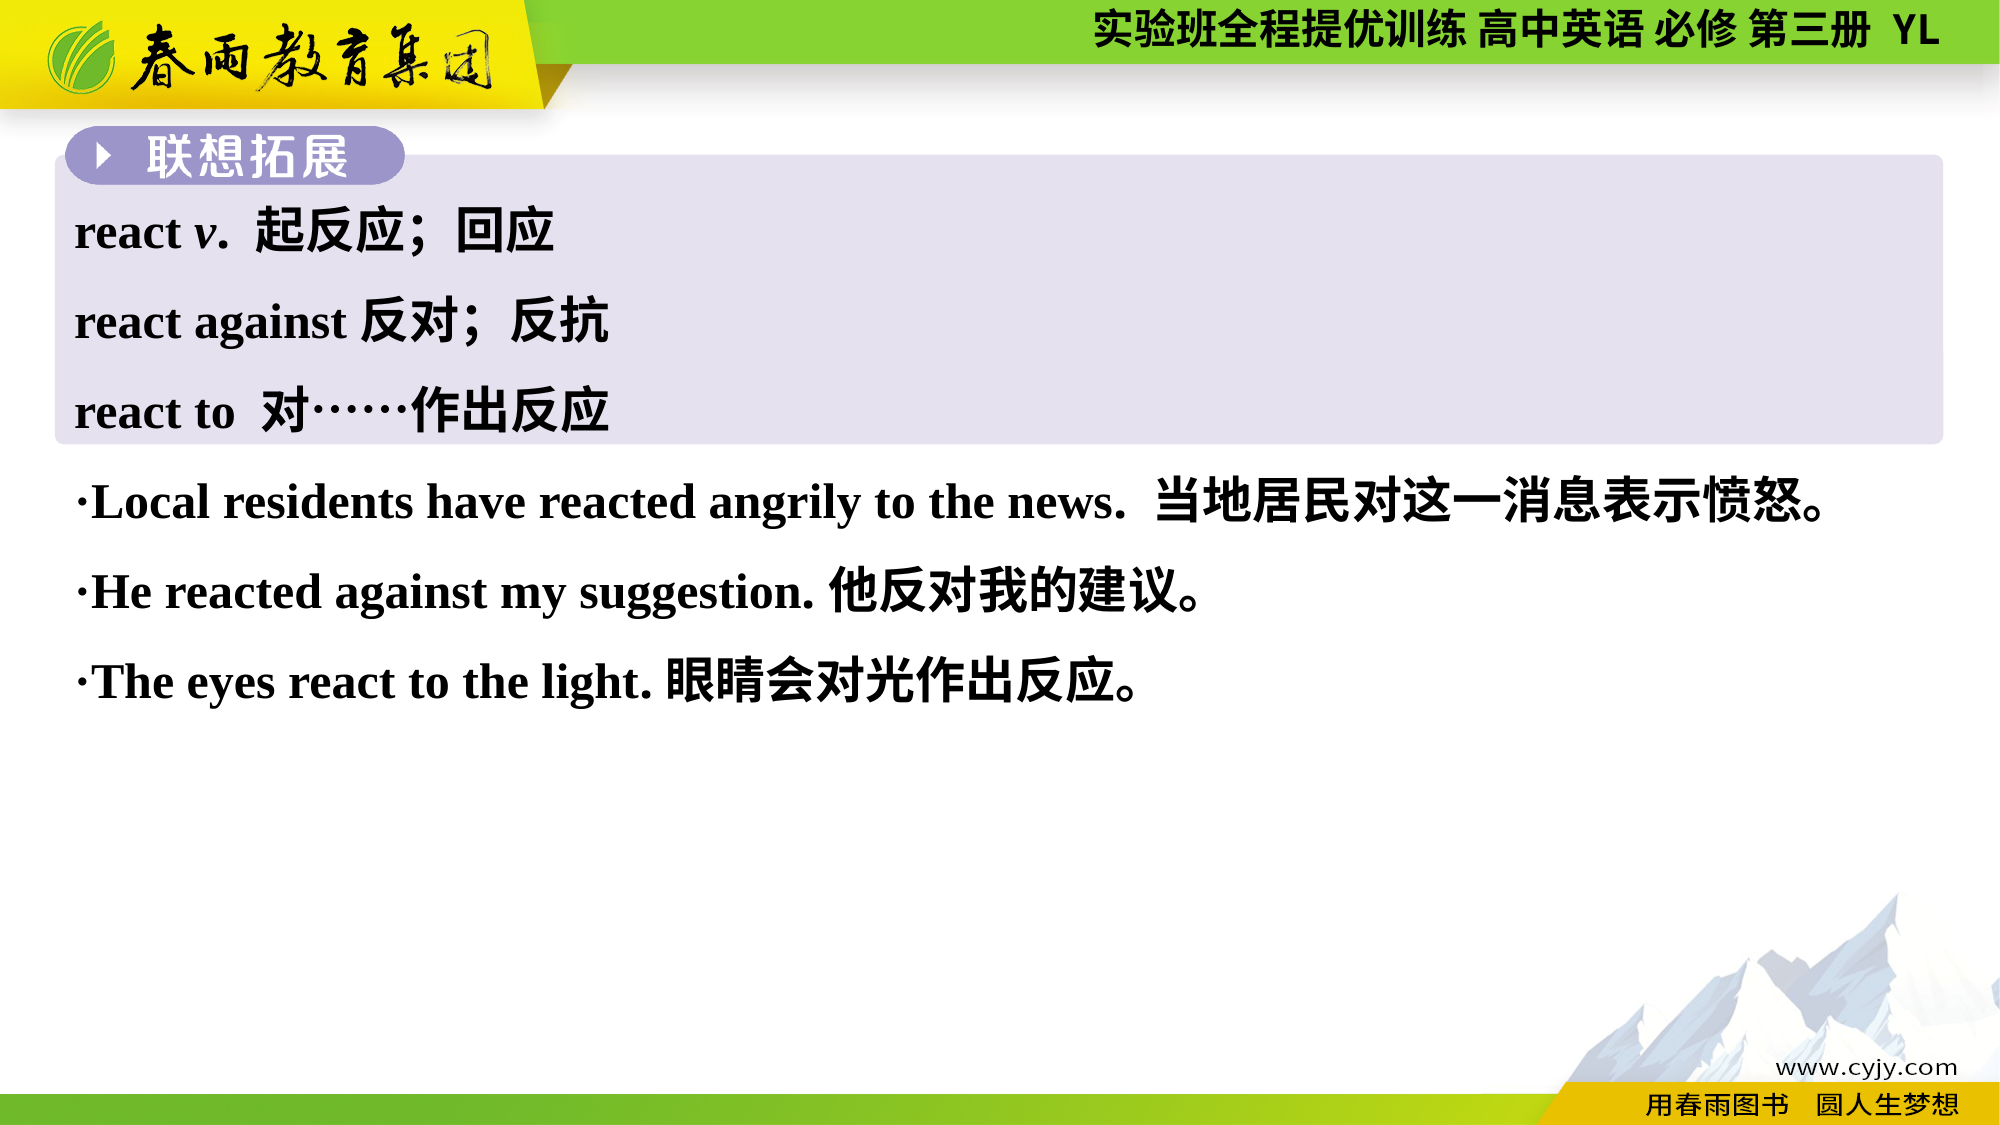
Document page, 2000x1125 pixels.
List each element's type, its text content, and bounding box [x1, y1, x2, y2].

text_box [54, 156, 59, 443]
list react v. 起反应；回应 react against反对；反抗 react to 对……作出反应 ·Local residents have reacted angrily to the news. 当地居民对这一消息表示愤怒。 ·He reacted against my suggestion.他反对我的建议。 ·The eyes react to the light.眼睛会对光作出反应。 [59, 160, 1944, 710]
picture [0, 0, 2000, 1125]
text_box [409, 154, 1943, 160]
